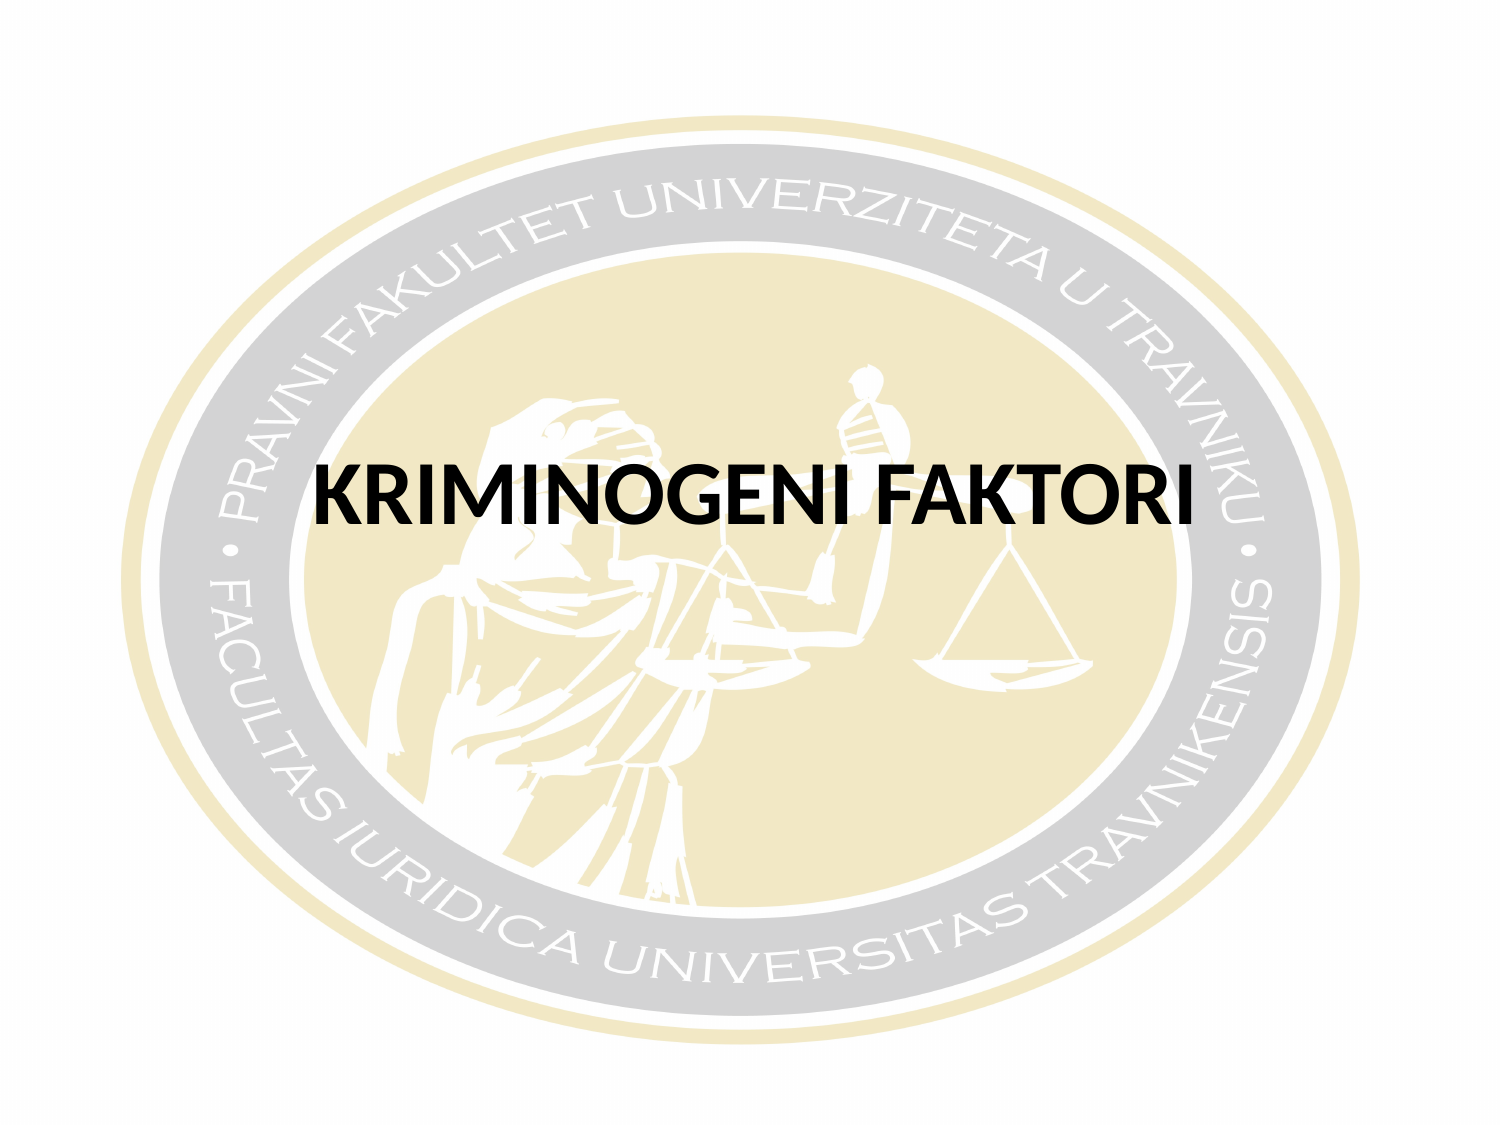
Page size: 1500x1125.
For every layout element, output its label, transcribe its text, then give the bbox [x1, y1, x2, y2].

list KRIMINOGENI FAKTORI [118, 219, 1394, 551]
